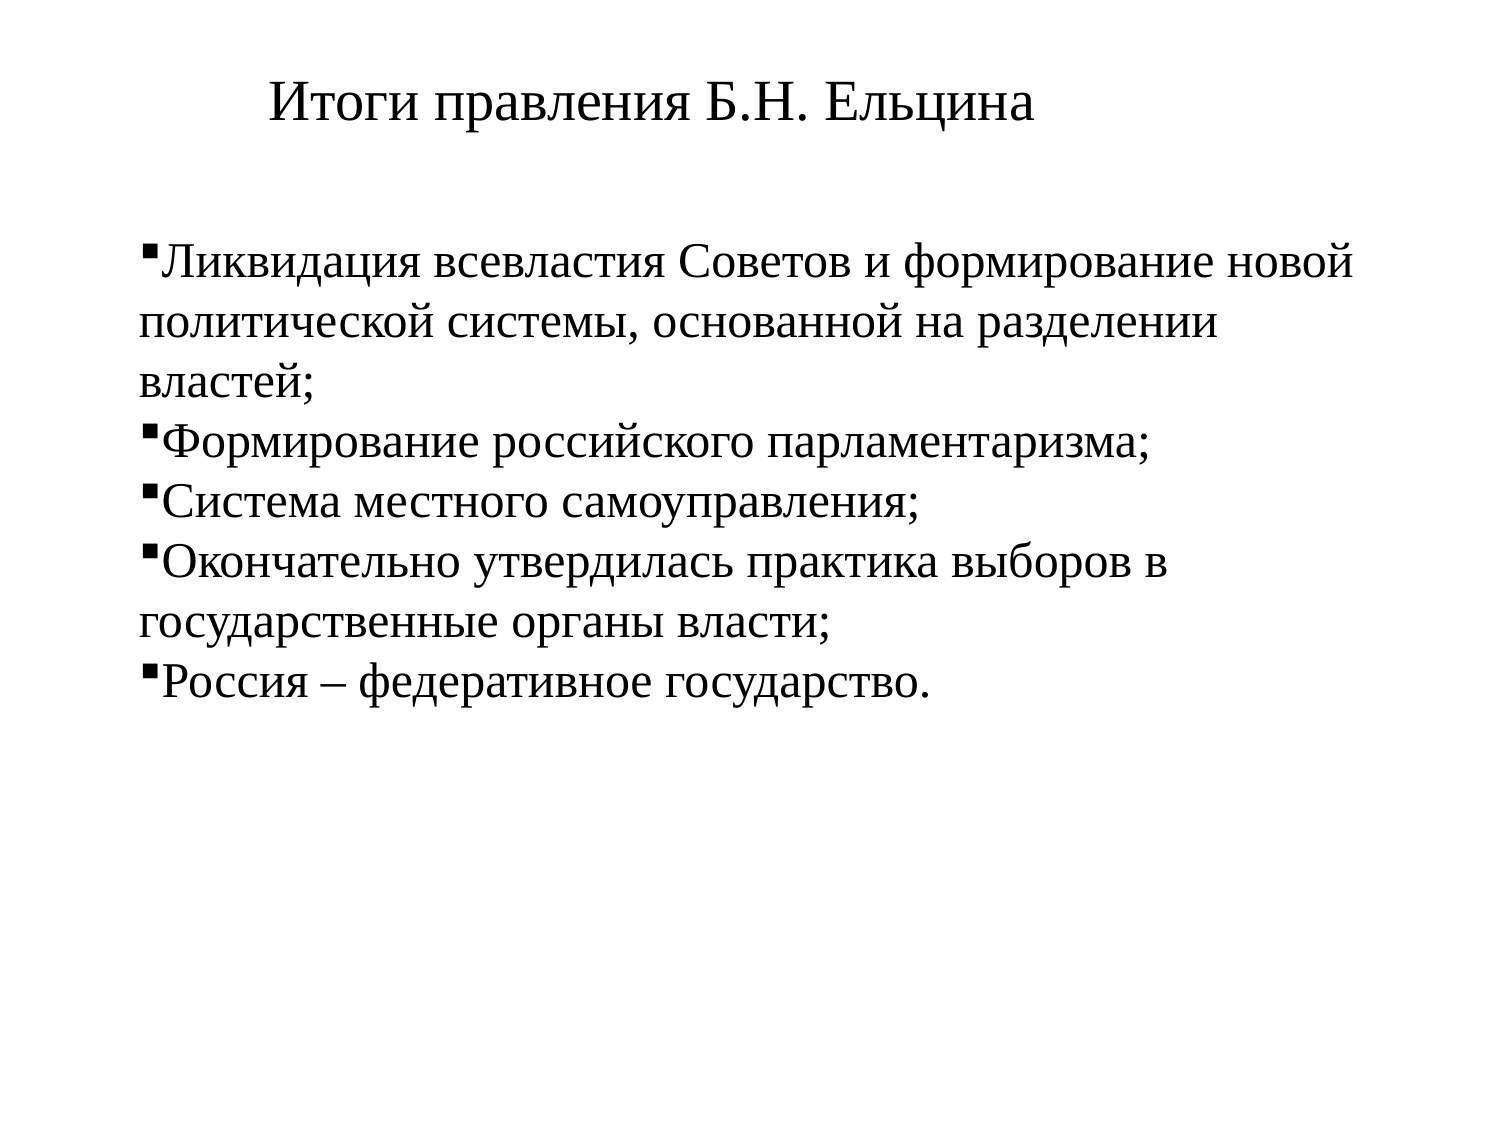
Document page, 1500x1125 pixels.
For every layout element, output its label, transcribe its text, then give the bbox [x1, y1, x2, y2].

text_box Итоги правления Б.Н. Ельцина [253, 54, 1294, 140]
text_box Ликвидация всевластия Советов и формирование новой политической системы, основанной на разделении властей; Формирование российского парламентаризма; Система местного самоуправления; Окончательно утвердилась практика выборов в государственные органы власти; Россия – федеративное государство. [123, 219, 1376, 715]
